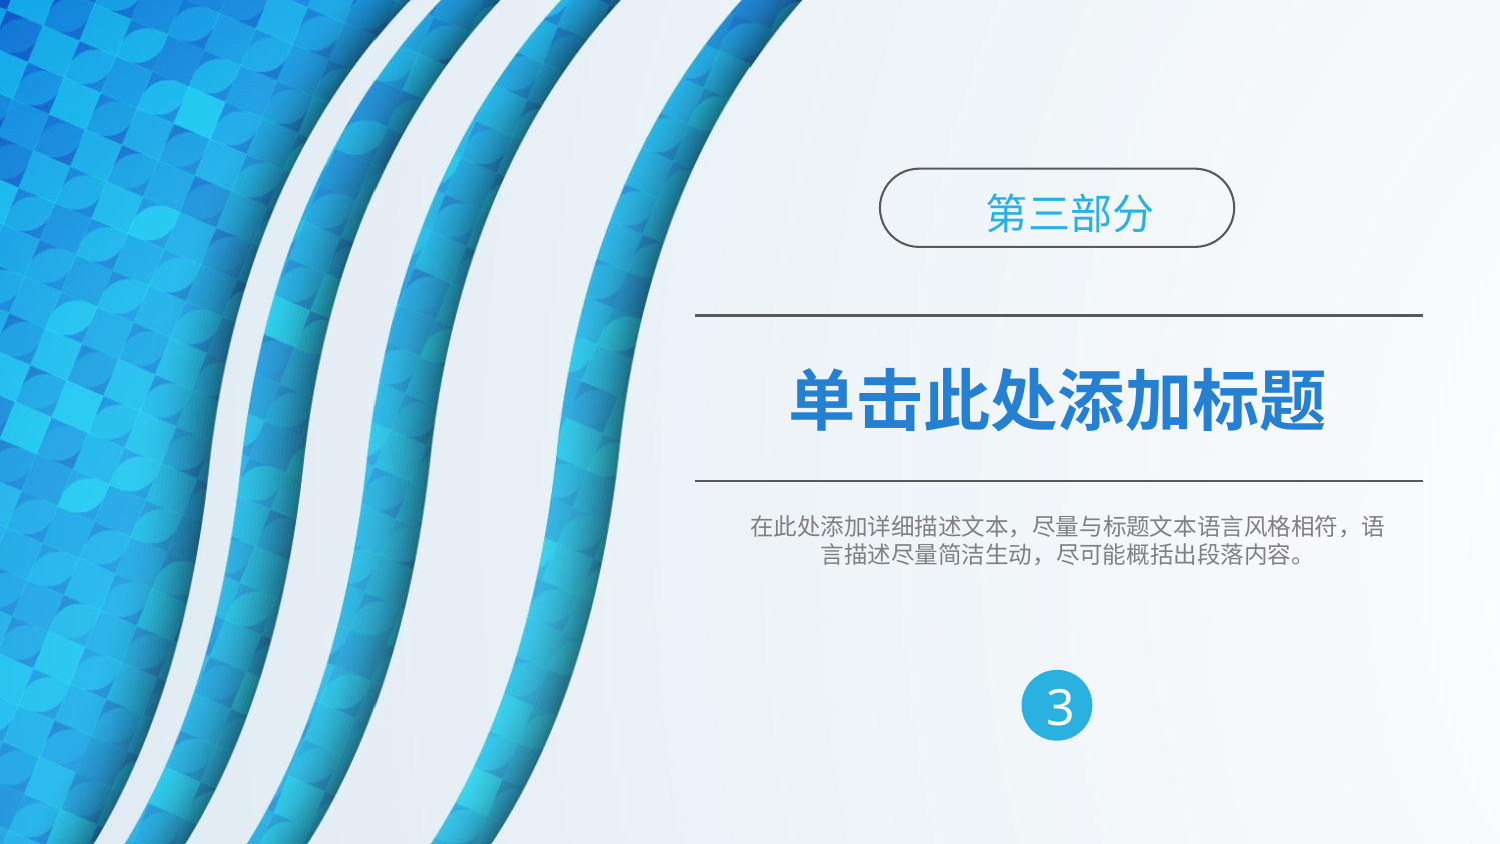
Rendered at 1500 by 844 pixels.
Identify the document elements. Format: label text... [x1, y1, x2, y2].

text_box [879, 168, 1235, 247]
text_box 在此处添加详细描述文本，尽量与标题文本语言风格相符，语言描述尽量简洁生动，尽可能概括出段落内容。 [726, 504, 1409, 576]
text_box 3 [1020, 668, 1094, 742]
picture [0, 0, 1500, 844]
text_box 单击此处添加标题 [773, 350, 1343, 447]
